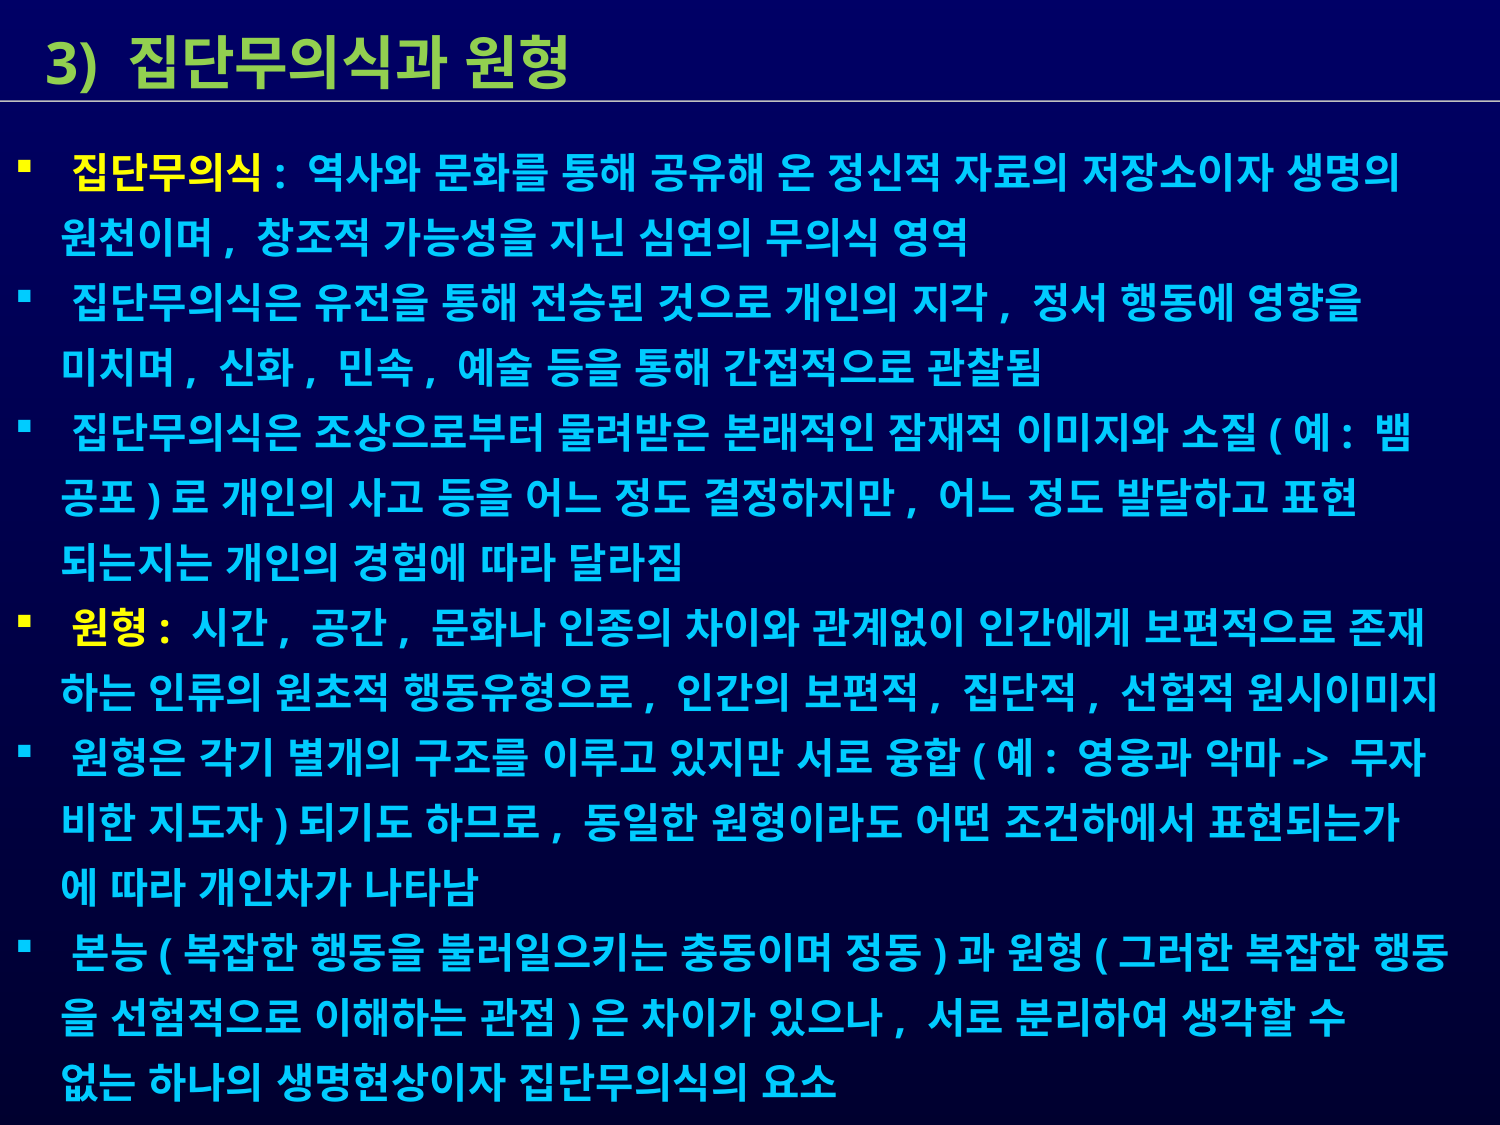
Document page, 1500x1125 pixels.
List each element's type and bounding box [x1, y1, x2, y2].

text_box [0, 18, 1500, 1115]
